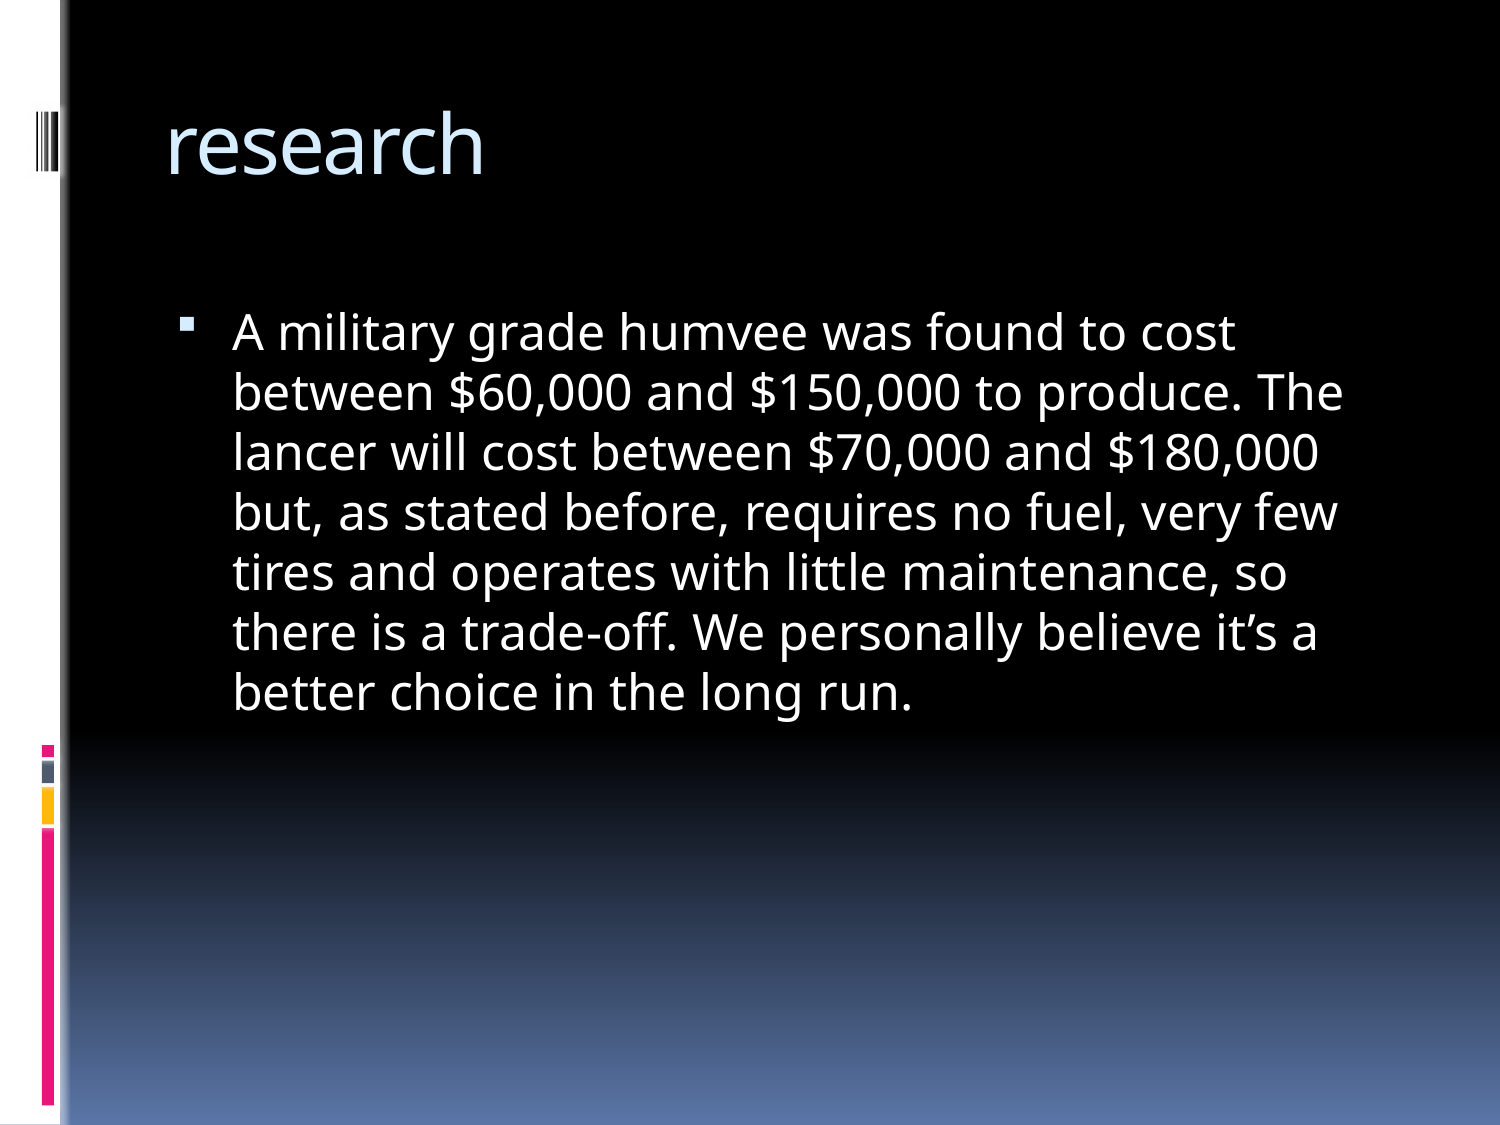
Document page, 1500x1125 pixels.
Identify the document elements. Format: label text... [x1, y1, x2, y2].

list A military grade humvee was found to cost between $60,000 and $150,000 to produce. The lancer will cost between $70,000 and $180,000 but, as stated before, requires no fuel, very few tires and operates with little maintenance, so there is a trade-off. We personally believe it’s a better choice in the long run. [150, 292, 1425, 1043]
title research [150, 83, 1425, 234]
